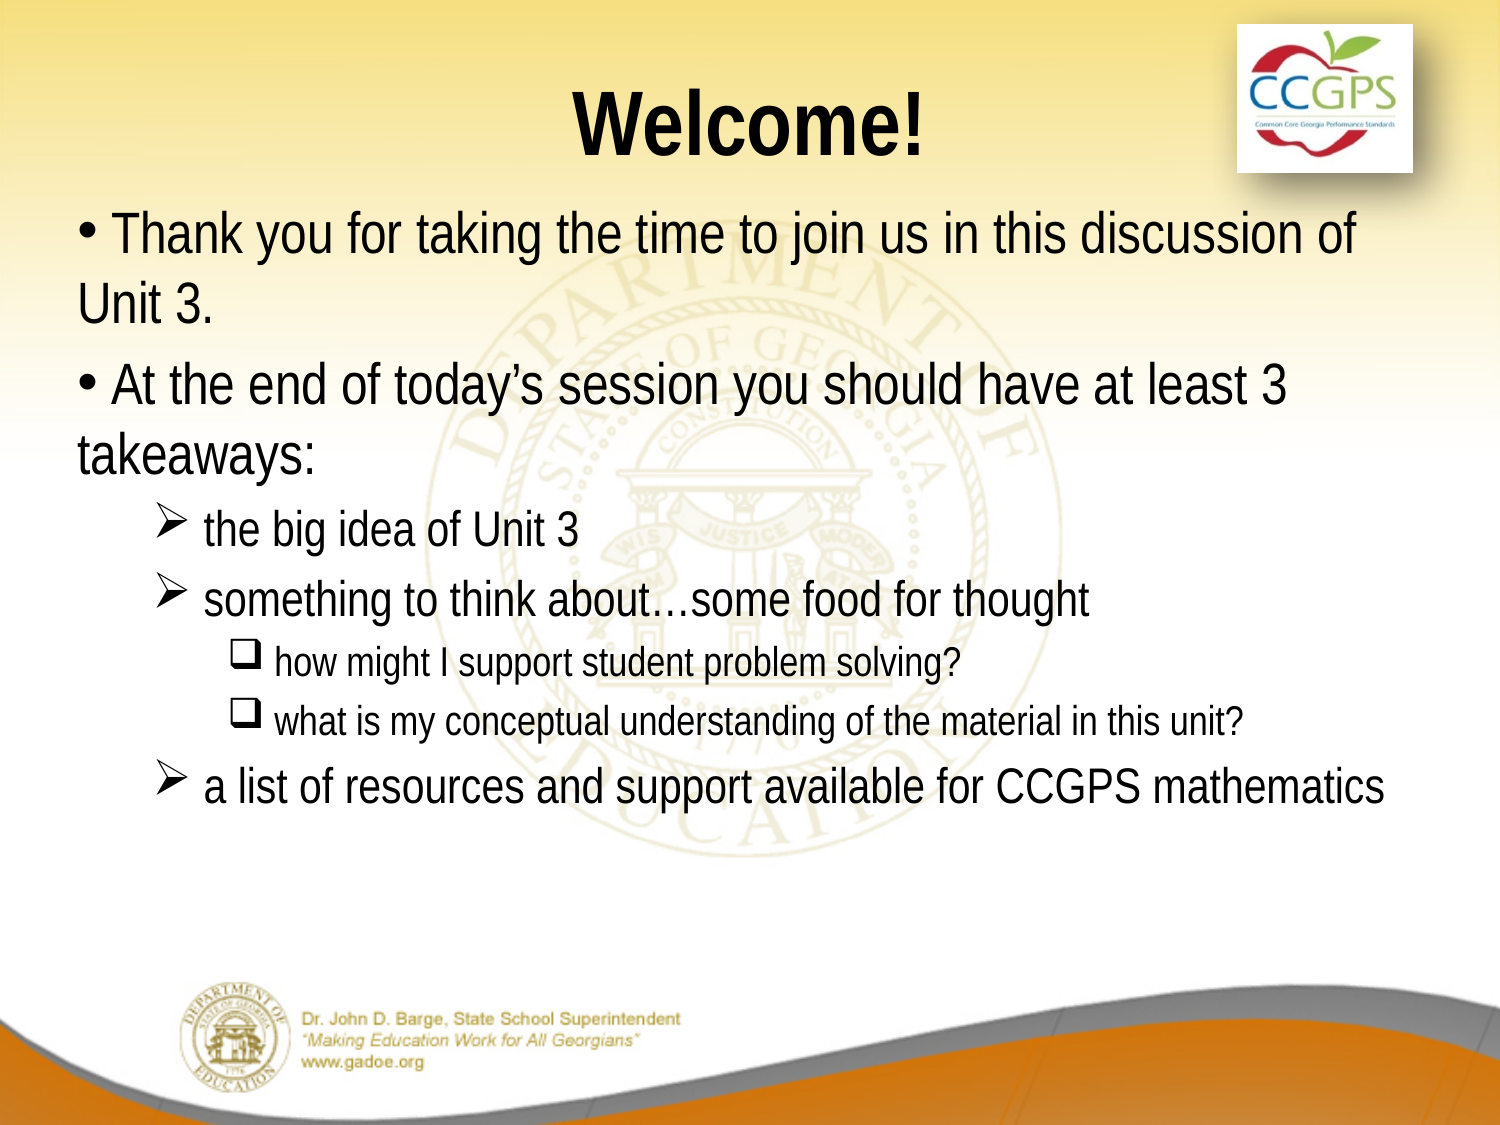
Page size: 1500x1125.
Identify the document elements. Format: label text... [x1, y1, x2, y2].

title Welcome! [112, 37, 1226, 187]
subtitle Thank you for taking the time to join us in this discussion of Unit 3. At the end of today’s session you should have at least 3 takeaways: the big idea of Unit 3 something to think about…some food for thought how might I support student problem solving? what is my conceptual understanding of the material in this unit? a list of resources and support available for CCGPS mathematics [62, 187, 1438, 976]
picture [0, 0, 1500, 1125]
